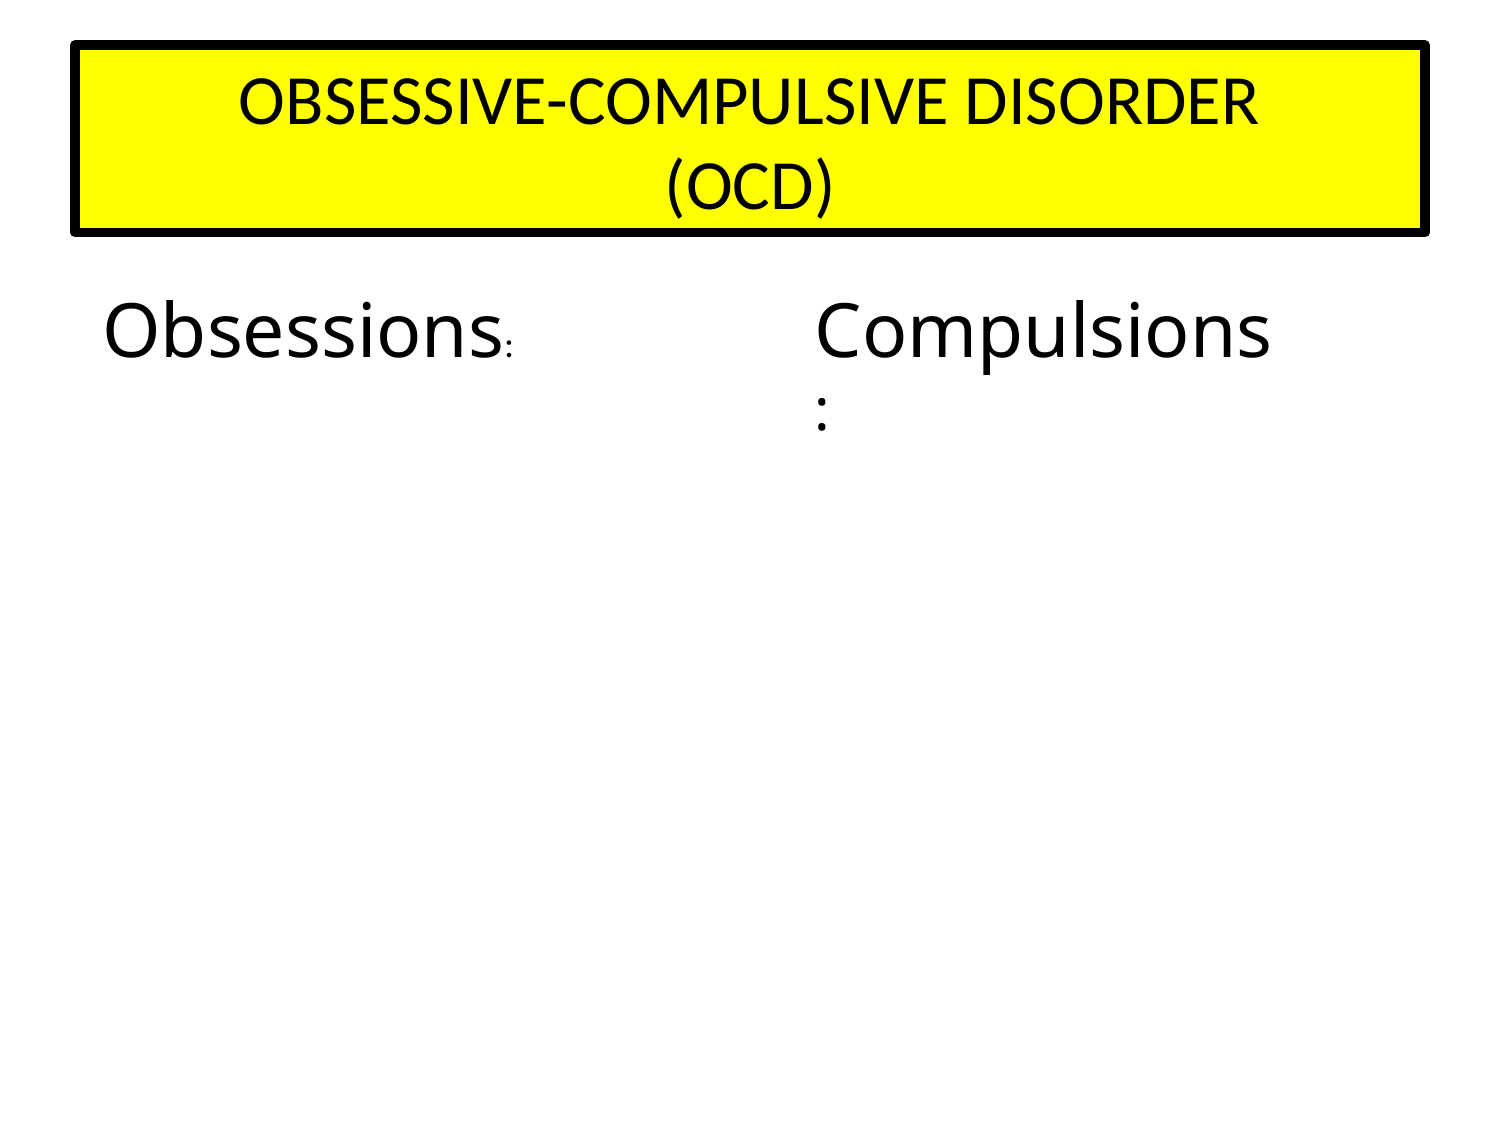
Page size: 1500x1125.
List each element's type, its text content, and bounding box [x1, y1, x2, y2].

text_box Obsessions: [87, 274, 550, 380]
title OBSESSIVE-COMPULSIVE DISORDER (OCD) [75, 45, 1425, 233]
text_box Compulsions: [800, 275, 1300, 450]
